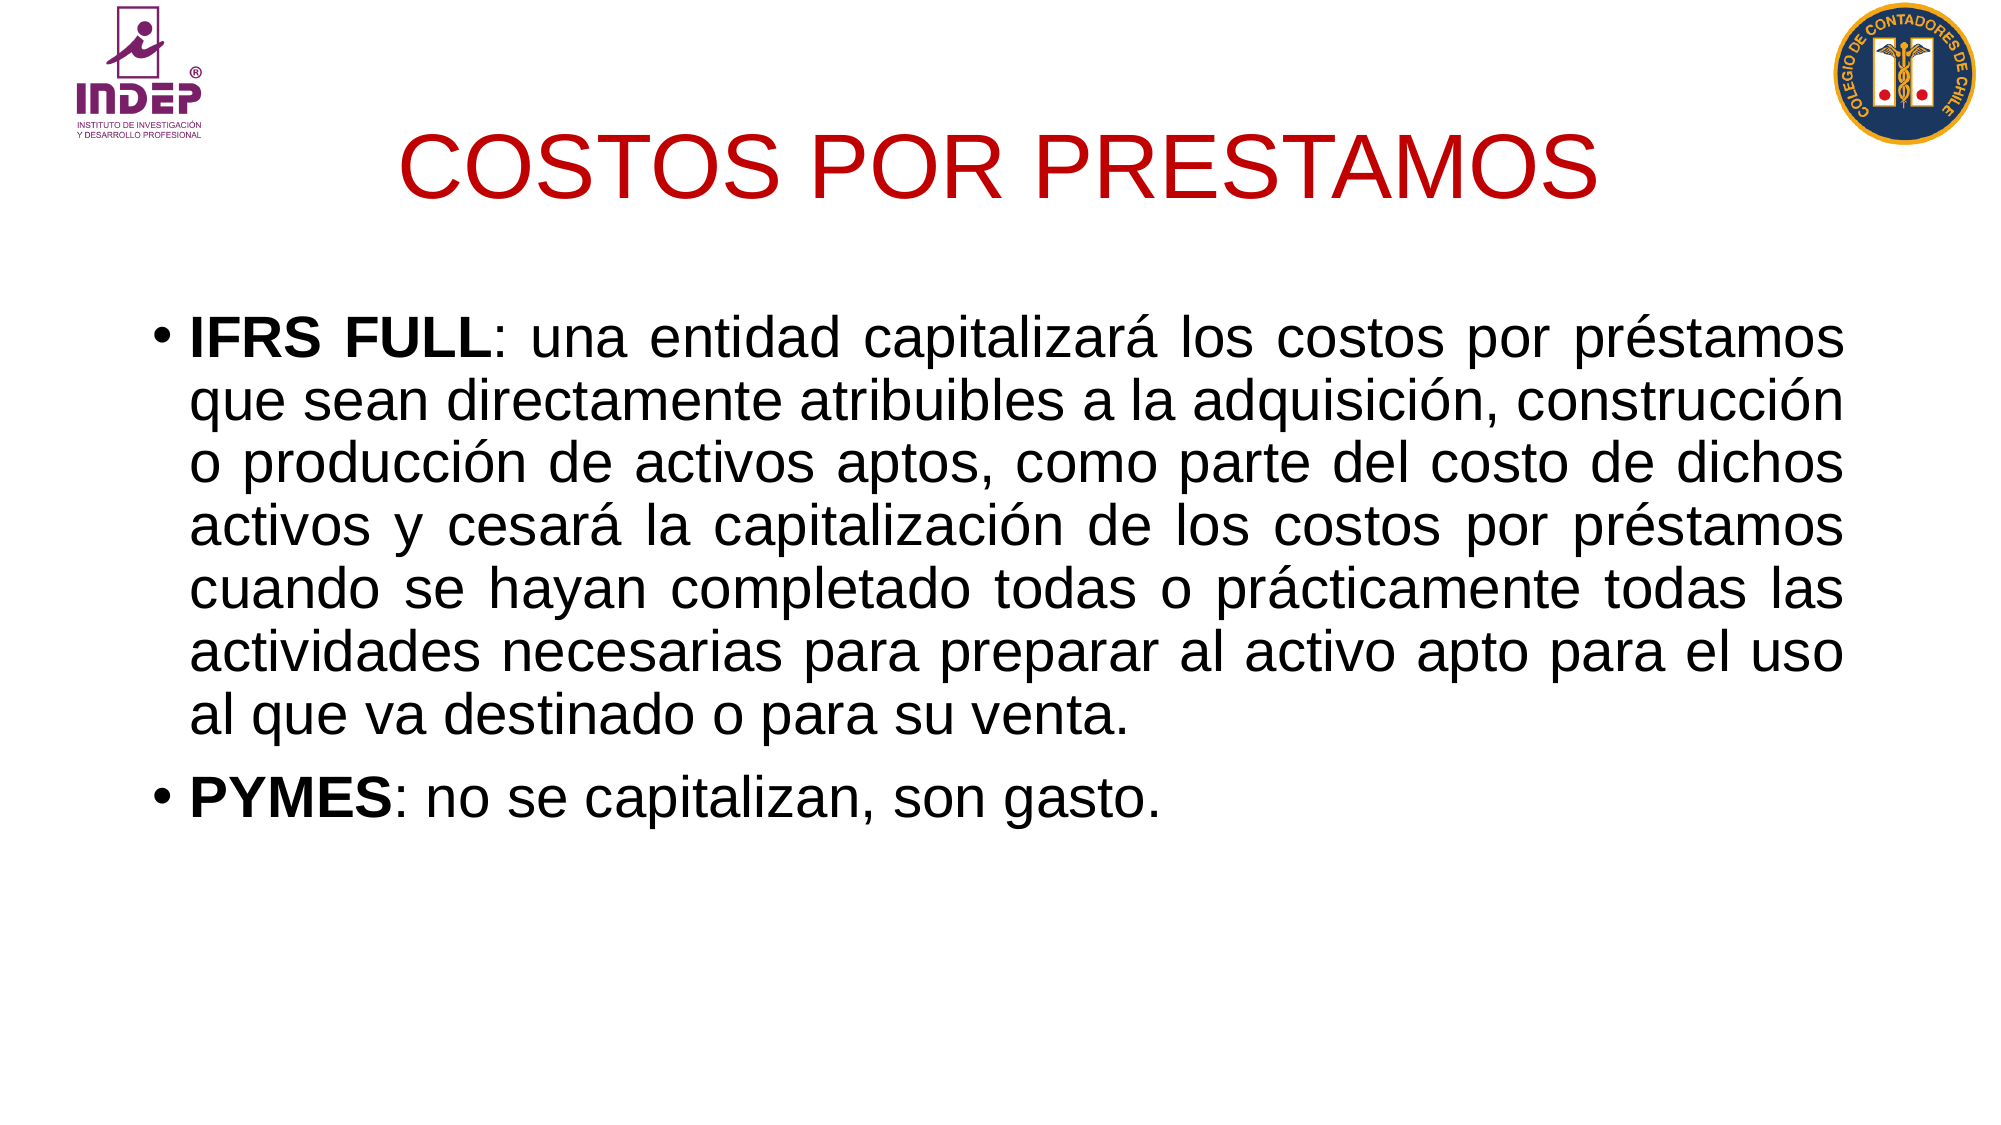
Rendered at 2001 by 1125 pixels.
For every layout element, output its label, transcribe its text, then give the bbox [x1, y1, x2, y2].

list IFRS FULL: una entidad capitalizará los costos por préstamos que sean directamente atribuibles a la adquisición, construcción o producción de activos aptos, como parte del costo de dichos activos y cesará la capitalización de los costos por préstamos cuando se hayan completado todas o prácticamente todas las actividades necesarias para preparar al activo apto para el uso al que va destinado o para su venta. PYMES: no se capitalizan, son gasto. [137, 299, 1863, 1014]
picture [1832, 2, 1976, 145]
picture [0, 0, 276, 181]
title COSTOS POR PRESTAMOS [137, 59, 1863, 278]
